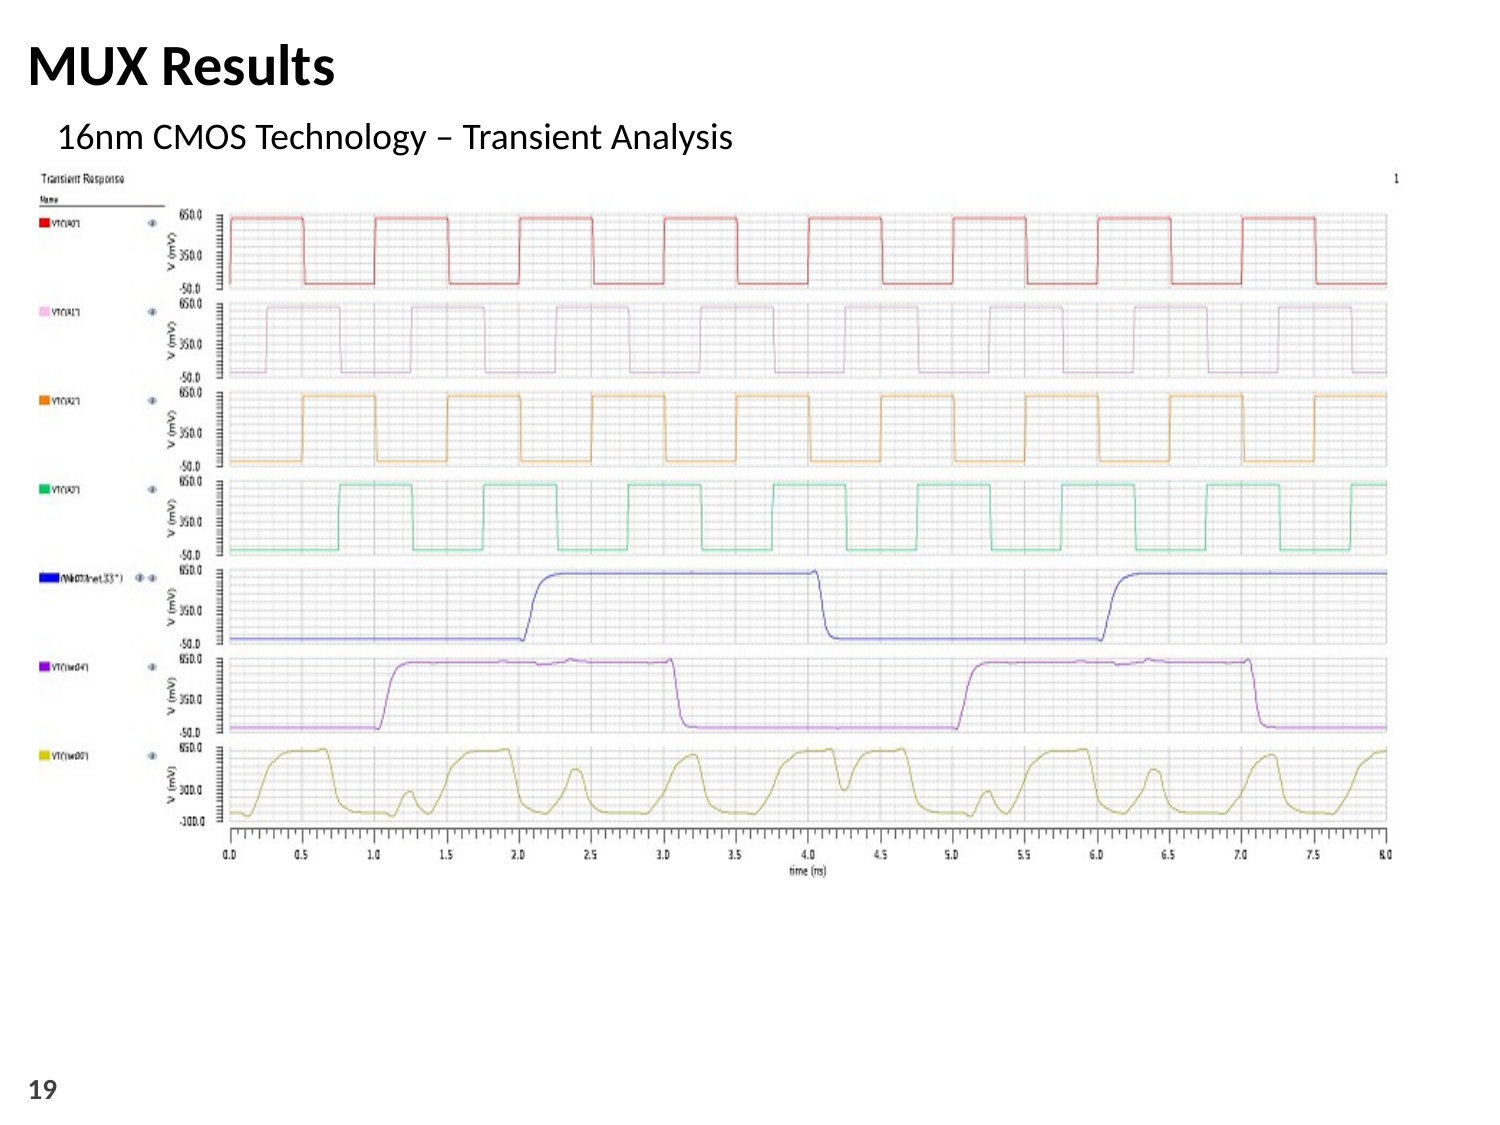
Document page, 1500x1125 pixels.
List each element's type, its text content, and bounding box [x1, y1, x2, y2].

picture [37, 165, 1406, 879]
slide_number 19 [12, 1052, 363, 1113]
text_box 16nm CMOS Technology – Transient Analysis [41, 104, 749, 163]
title MUX Results [12, 19, 1493, 105]
